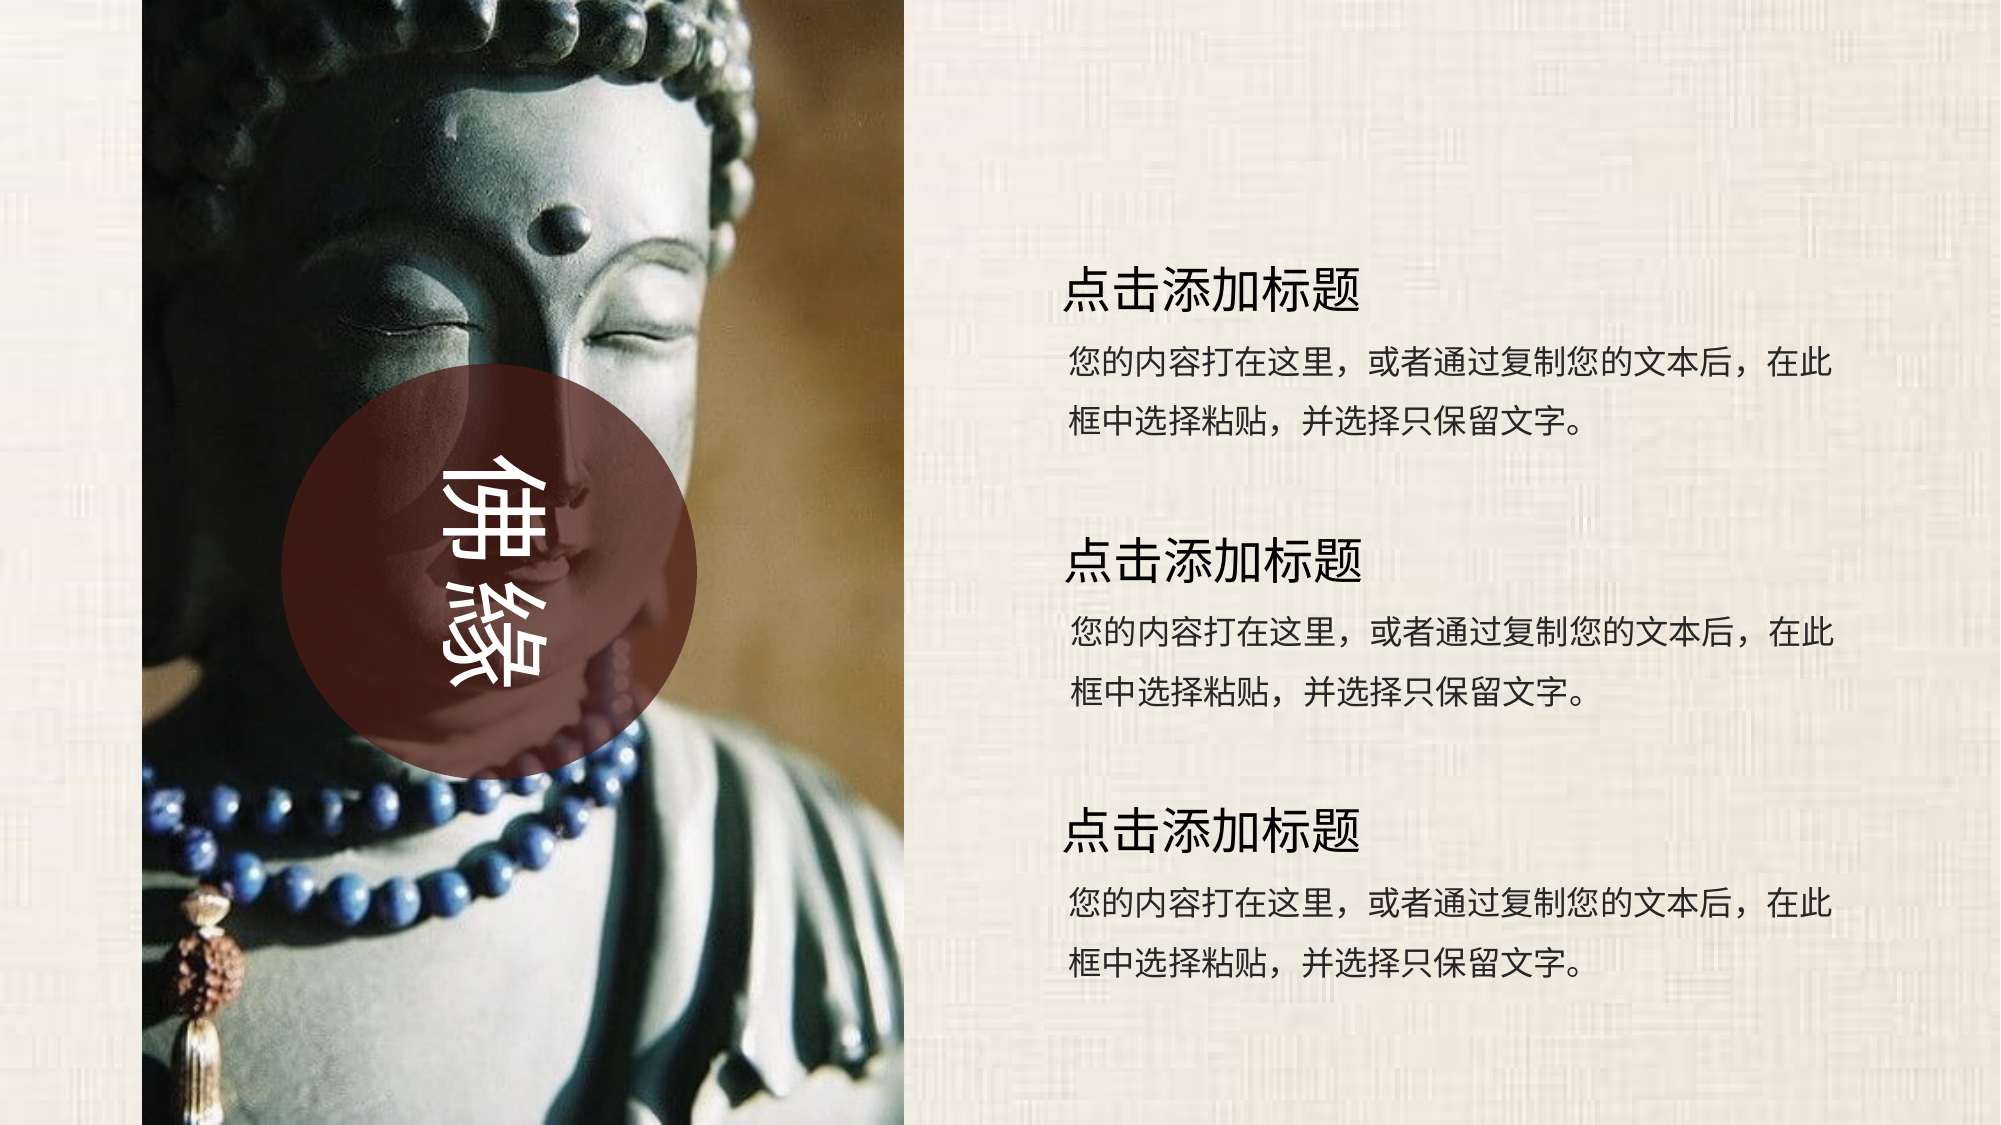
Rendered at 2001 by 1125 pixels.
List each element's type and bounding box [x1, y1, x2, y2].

text_box [281, 363, 697, 780]
text_box [1048, 521, 1884, 733]
text_box [1046, 251, 1881, 462]
text_box [1046, 792, 1881, 1004]
picture [0, 0, 2000, 1125]
